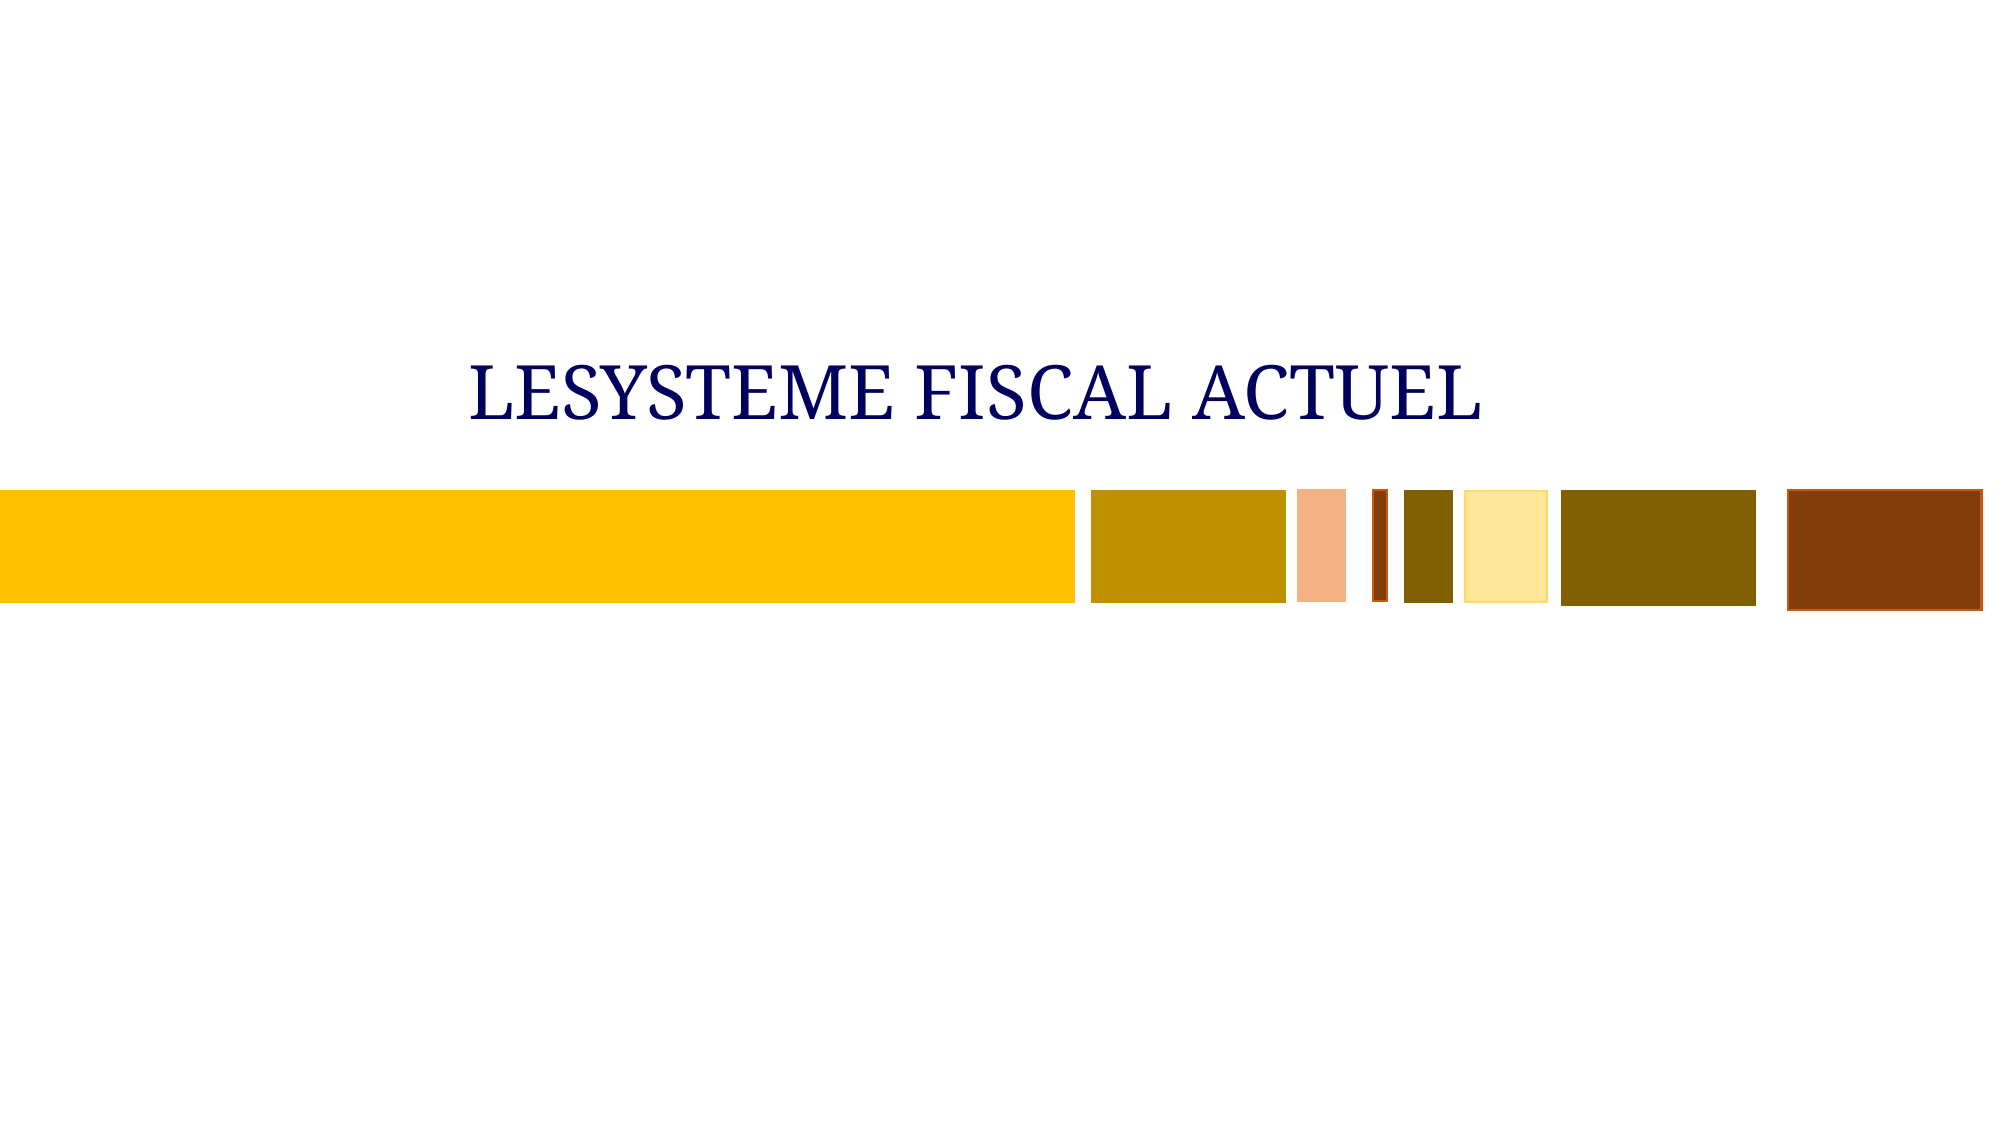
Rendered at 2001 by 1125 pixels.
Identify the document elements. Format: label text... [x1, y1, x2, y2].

text_box LESYSTEME FISCAL ACTUEL [453, 337, 1659, 443]
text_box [0, 490, 1982, 610]
